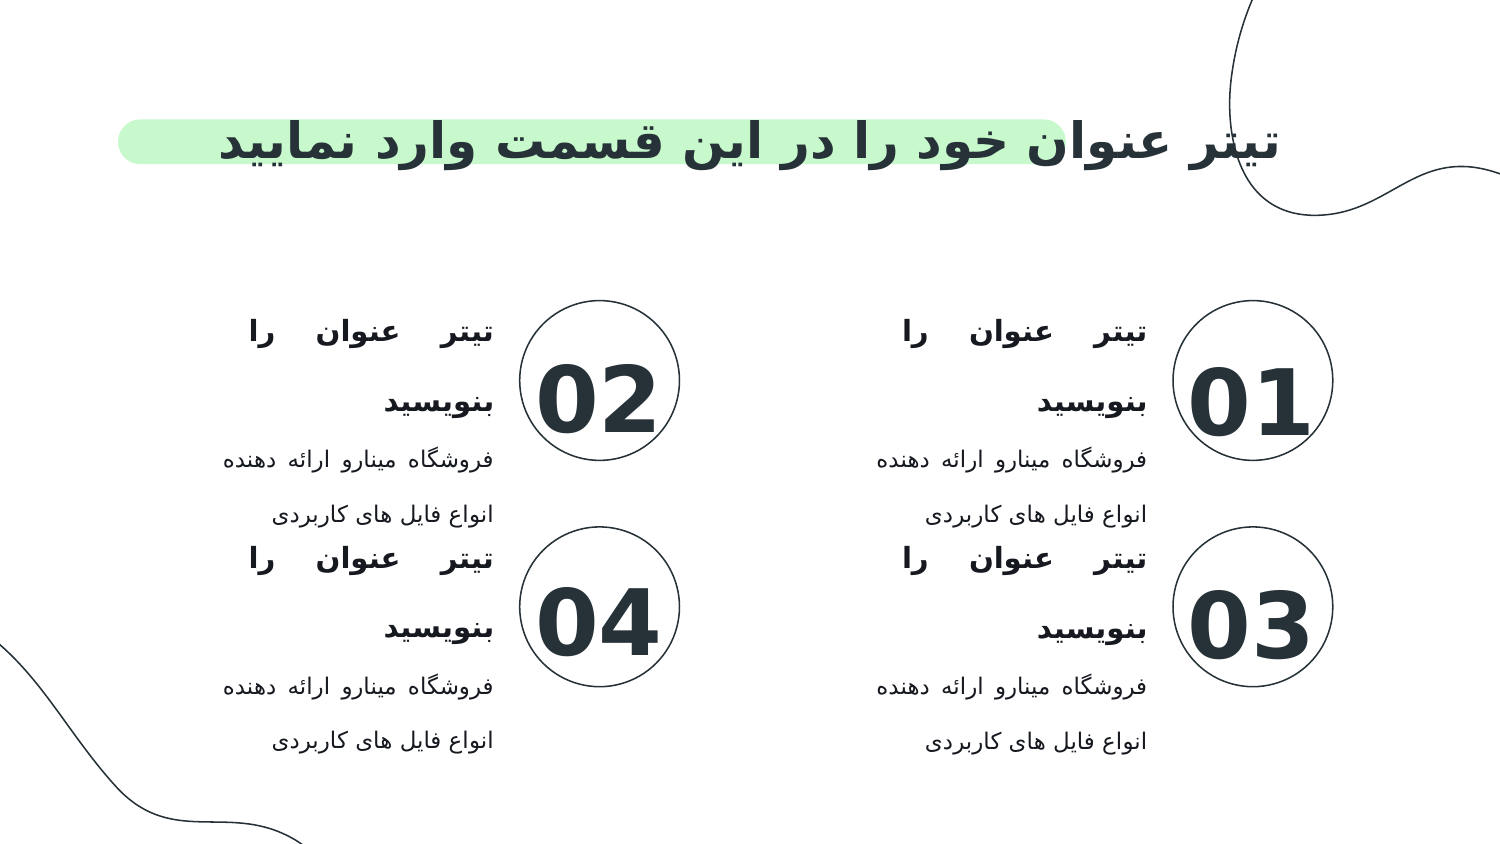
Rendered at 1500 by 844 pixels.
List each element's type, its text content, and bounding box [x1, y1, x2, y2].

text_box 02 [514, 278, 684, 458]
text_box [572, 682, 627, 687]
text_box تیتر عنوان را بنویسید فروشگاه مینارو ارائه دهنده انواع فایل های کاربردی [857, 270, 1163, 496]
text_box 01 [1166, 281, 1336, 461]
text_box 03 [1166, 504, 1336, 685]
text_box تیتر عنوان را بنویسید فروشگاه مینارو ارائه دهنده انواع فایل های کاربردی [857, 496, 1163, 762]
text_box تیتر عنوان را بنویسید فروشگاه مینارو ارائه دهنده انواع فایل های کاربردی [204, 270, 509, 496]
text_box تیتر عنوان را بنویسید فروشگاه مینارو ارائه دهنده انواع فایل های کاربردی [204, 496, 509, 761]
text_box تیتر عنوان خود را در این قسمت وارد نمایید [124, 71, 1376, 177]
text_box 04 [514, 501, 684, 682]
